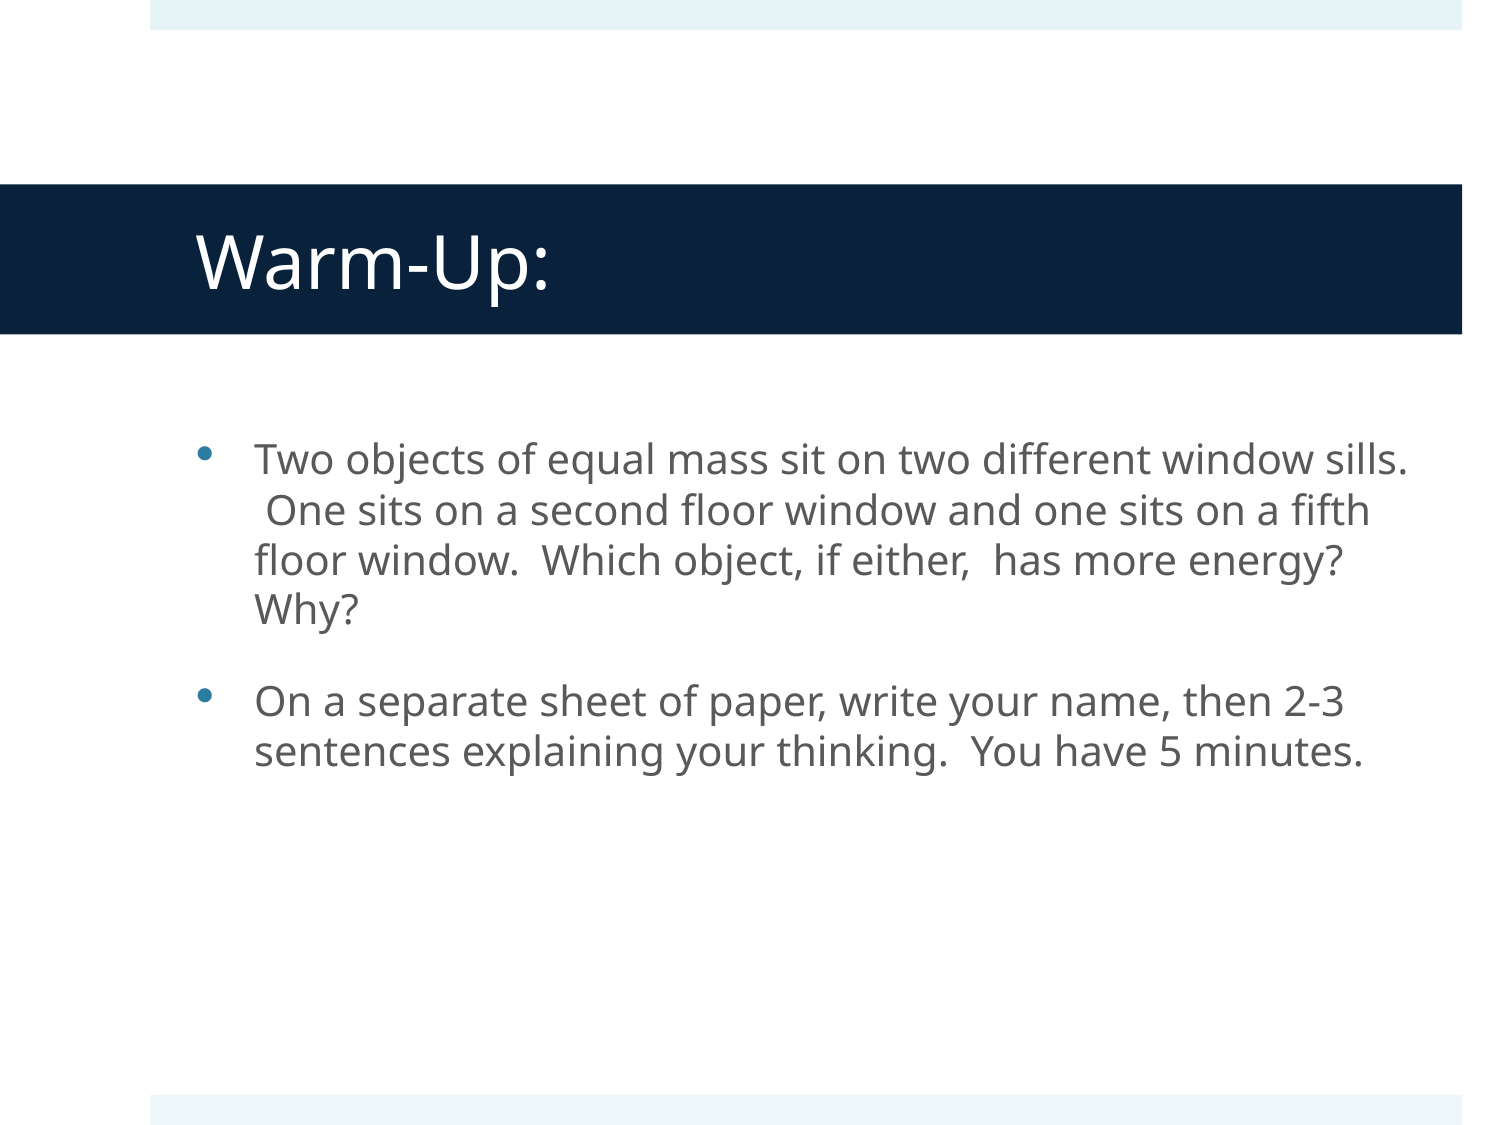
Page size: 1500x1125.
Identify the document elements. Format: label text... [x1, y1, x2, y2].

title Warm-Up: [0, 184, 1463, 335]
list Two objects of equal mass sit on two different window sills. One sits on a second floor window and one sits on a fifth floor window. Which object, if either, has more energy? Why? On a separate sheet of paper, write your name, then 2-3 sentences explaining your thinking. You have 5 minutes. [182, 425, 1432, 1028]
